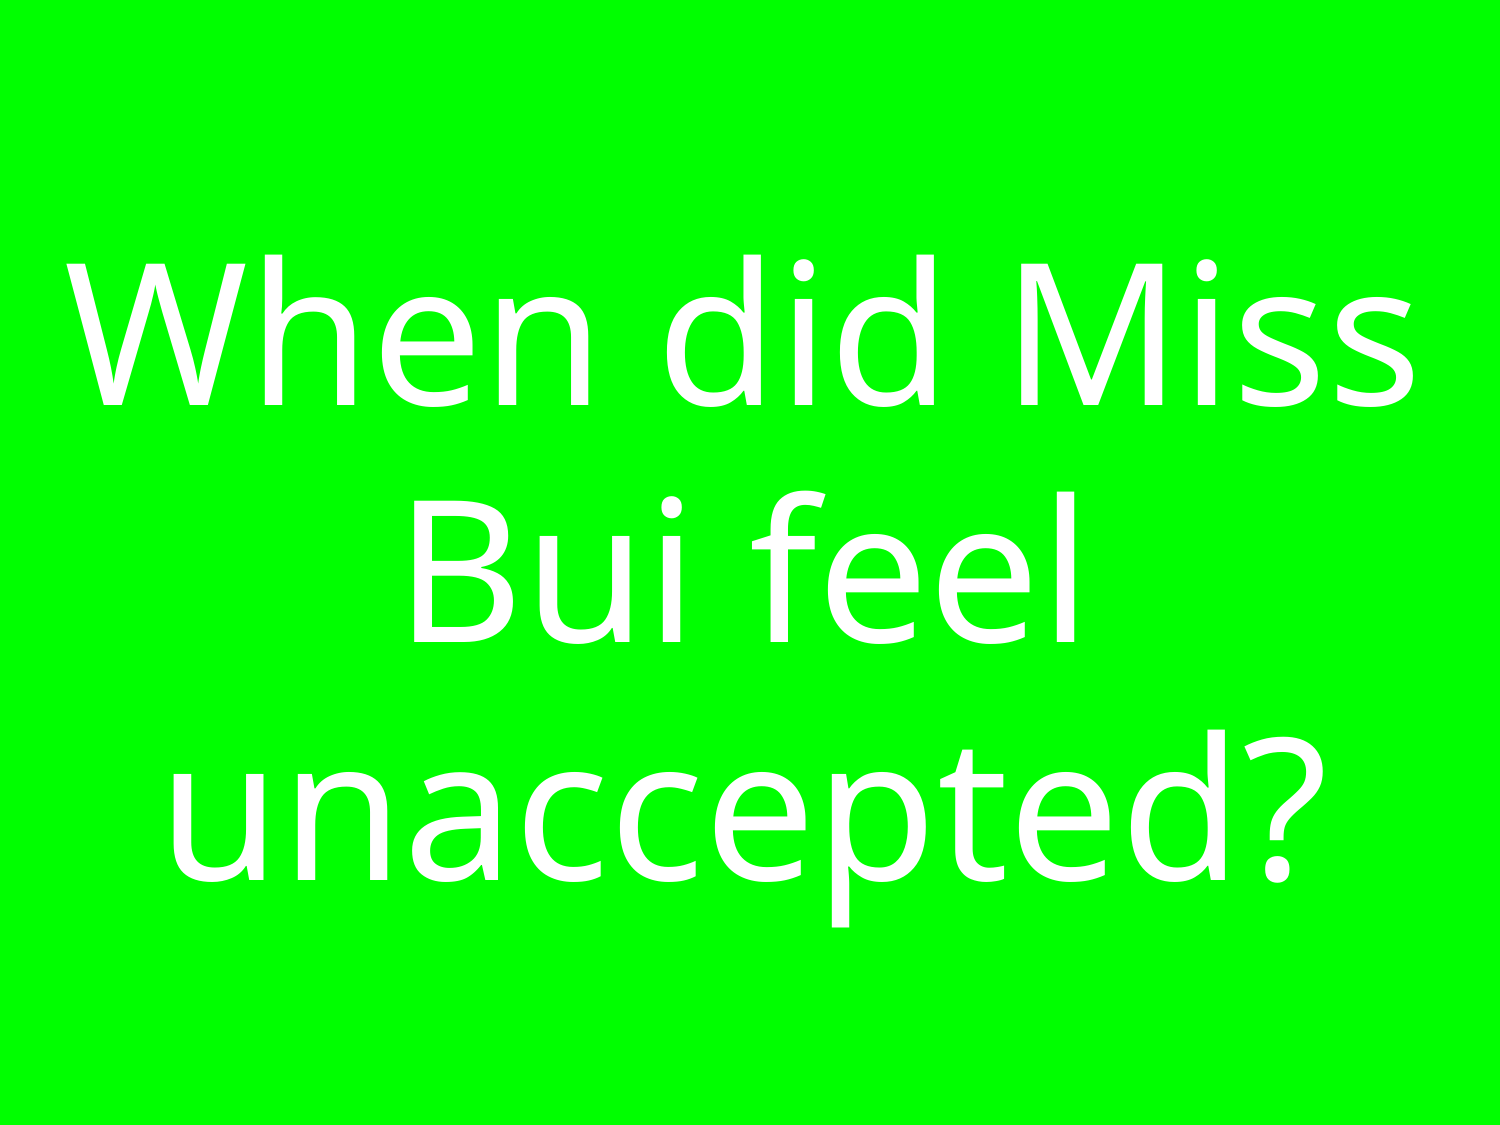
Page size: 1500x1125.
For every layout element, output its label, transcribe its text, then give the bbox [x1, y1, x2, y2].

text_box When did Miss Bui feel unaccepted? [12, 200, 1475, 928]
